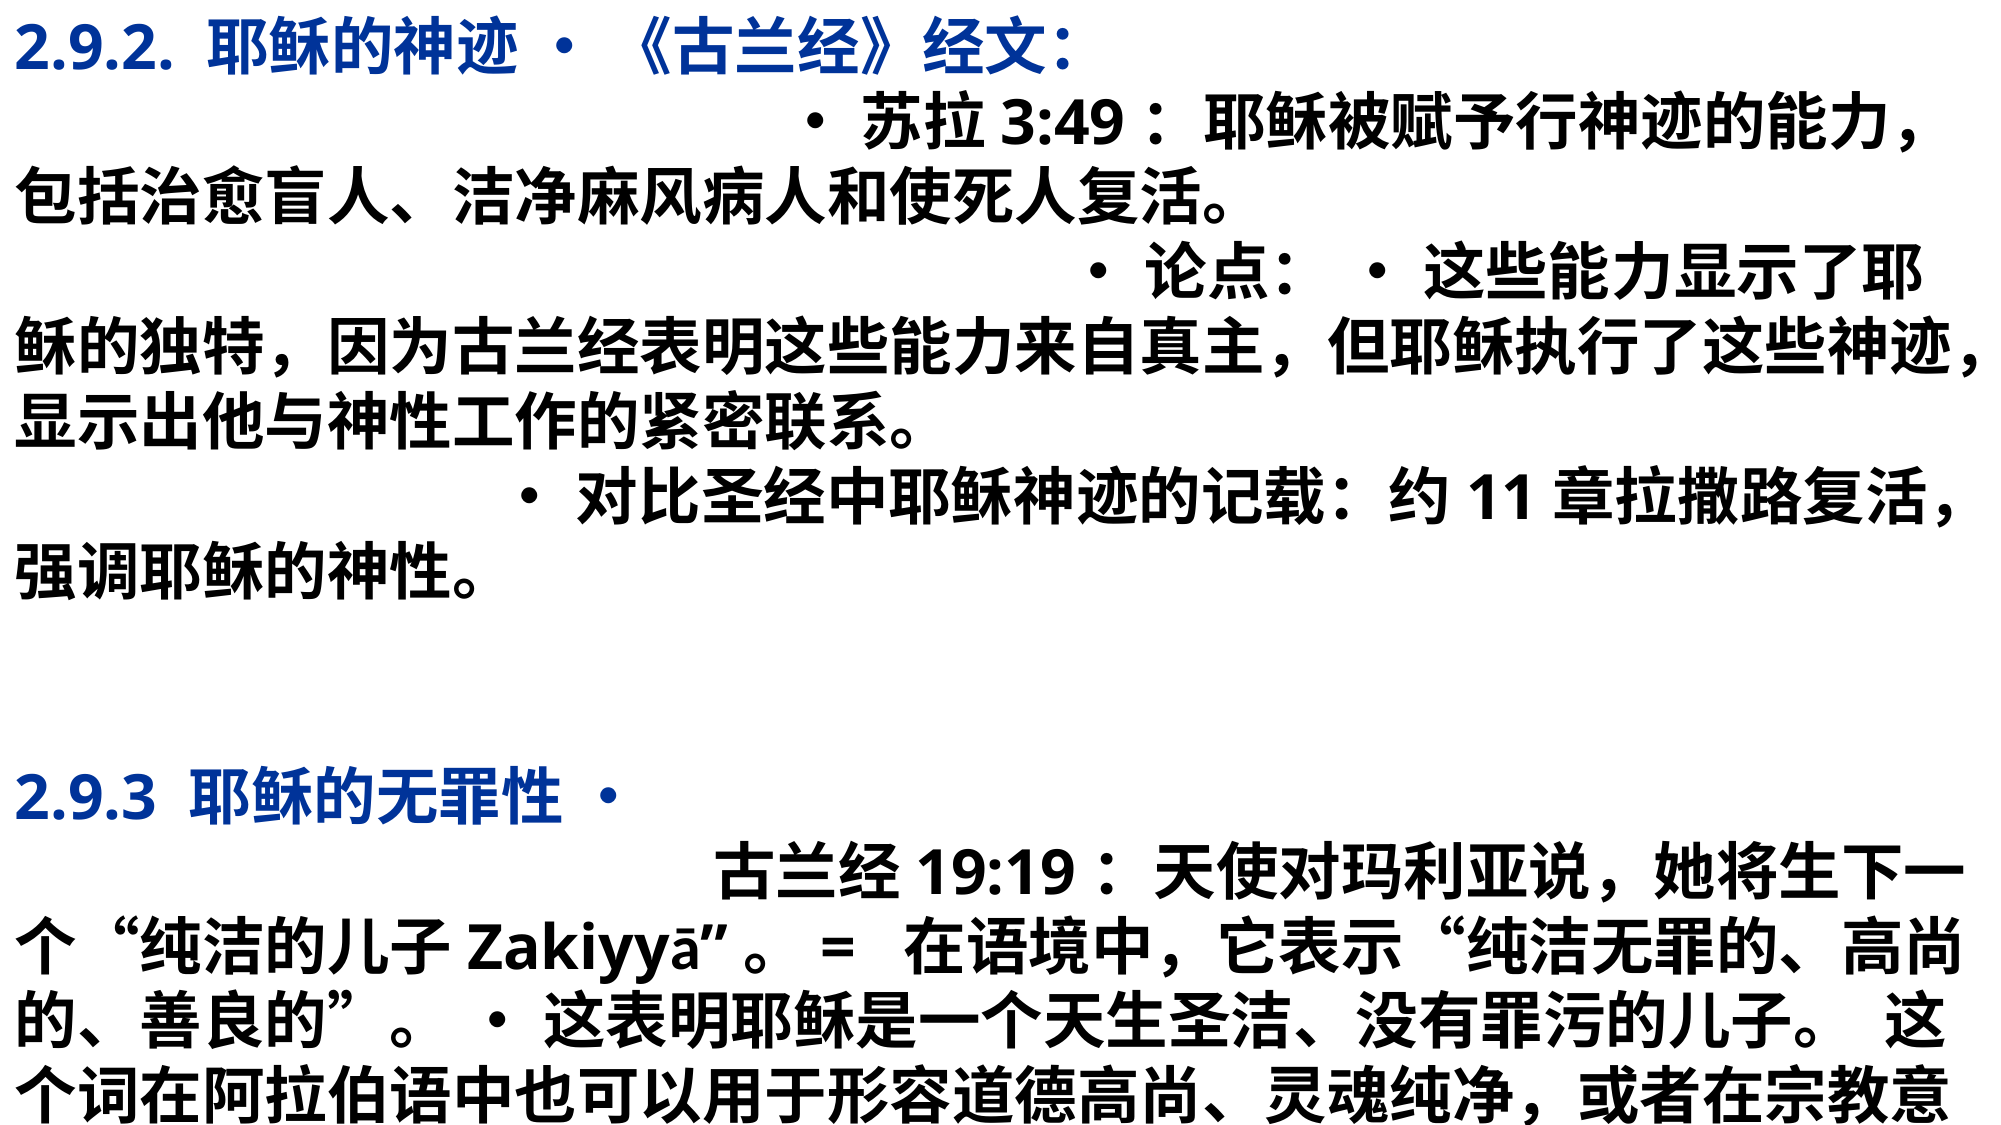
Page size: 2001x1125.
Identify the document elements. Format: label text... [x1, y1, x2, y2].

text_box 2.9.2. 耶稣的神迹 • 《古兰经》经文： • 苏拉3:49：耶稣被赋予行神迹的能力，包括治愈盲人、洁净麻风病人和使死人复活。 • 论点： • 这些能力显示了耶稣的独特，因为古兰经表明这些能力来自真主，但耶稣执行了这些神迹，显示出他与神性工作的紧密联系。 • 对比圣经中耶稣神迹的记载：约11章拉撒路复活，强调耶稣的神性。 2.9.3 耶稣的无罪性 • 古兰经19:19：天使对玛利亚说，她将生下一个“纯洁的儿子Zakiyyā”。= 在语境中，它表示“纯洁无罪的、高尚的、善良的”。 • 这表明耶稣是一个天生圣洁、没有罪污的儿子。 这个词在阿拉伯语中也可以用于形容道德高尚、灵魂纯净，或者在宗教意义上表示一个完全被净化的人 • 论点： • 可以 指出，耶稣在古兰经中被描述为完全无罪，而所有其他人，包括穆罕默德，都需要寻求赦免。这种无罪性与神性密切相关。 [0, 0, 2000, 1125]
